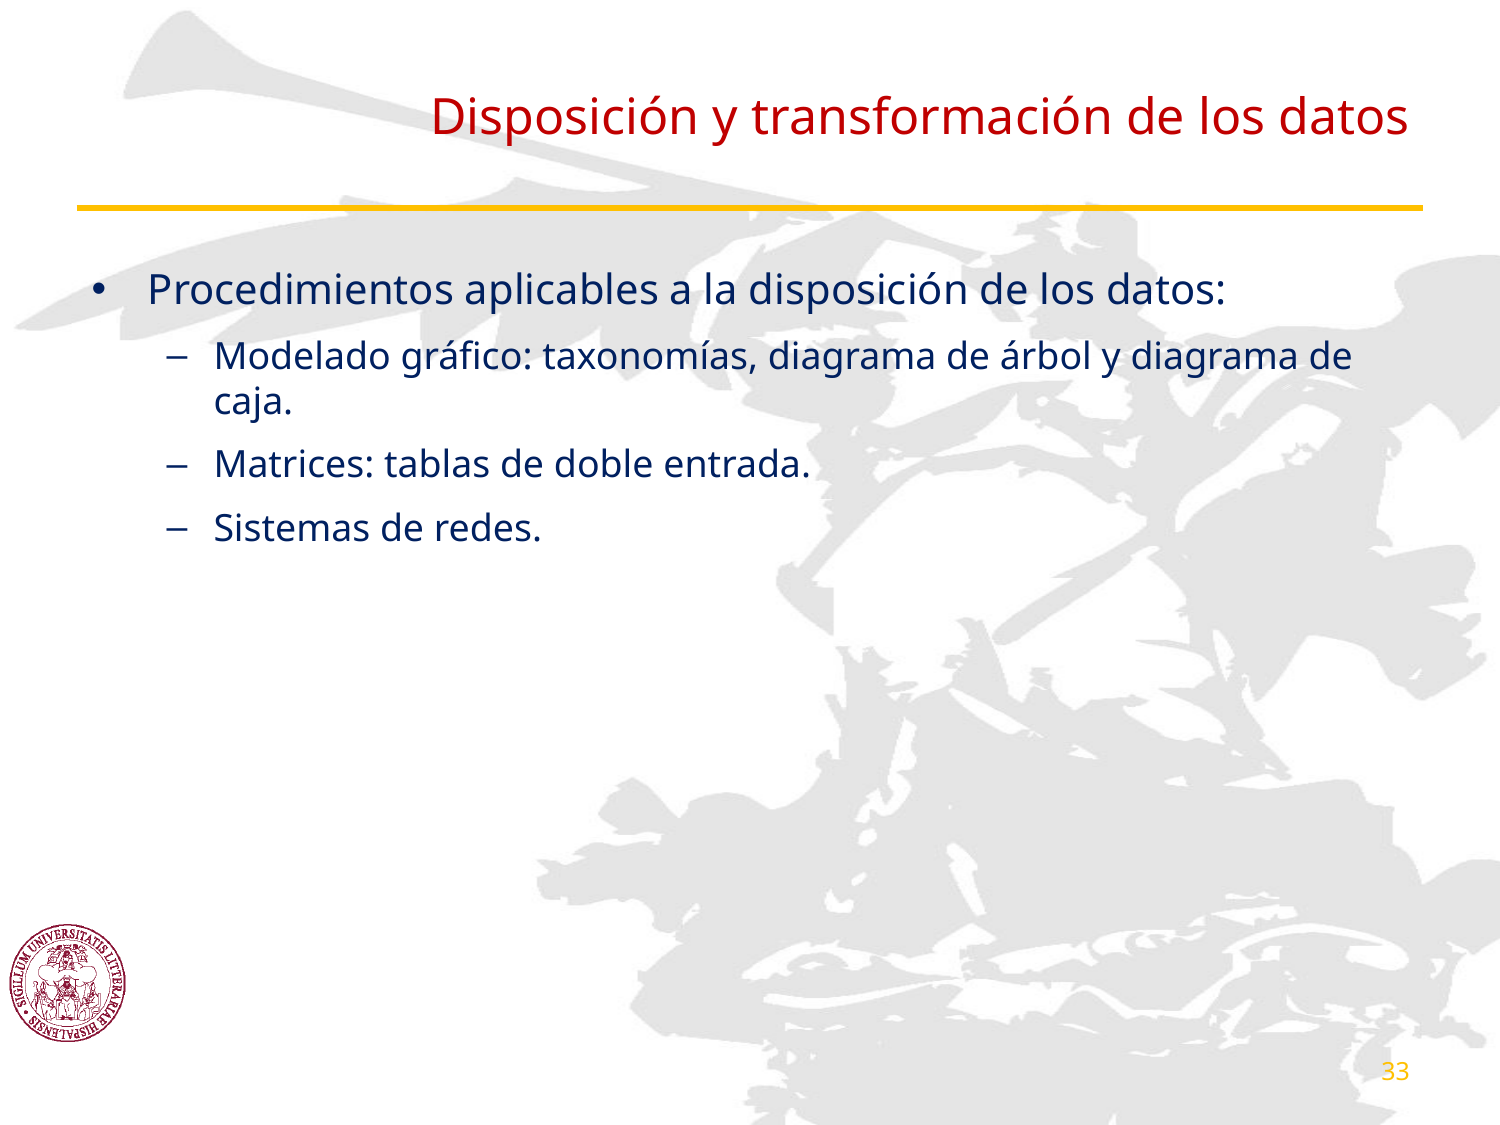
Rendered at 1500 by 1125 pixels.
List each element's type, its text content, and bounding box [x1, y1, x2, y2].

slide_number 33 [1074, 1042, 1425, 1103]
title Disposición y transformación de los datos [75, 45, 1425, 185]
picture [0, 0, 1500, 1125]
list Procedimientos aplicables a la disposición de los datos: Modelado gráfico: taxonomías, diagrama de árbol y diagrama de caja. Matrices: tablas de doble entrada. Sistemas de redes. [76, 255, 1427, 998]
